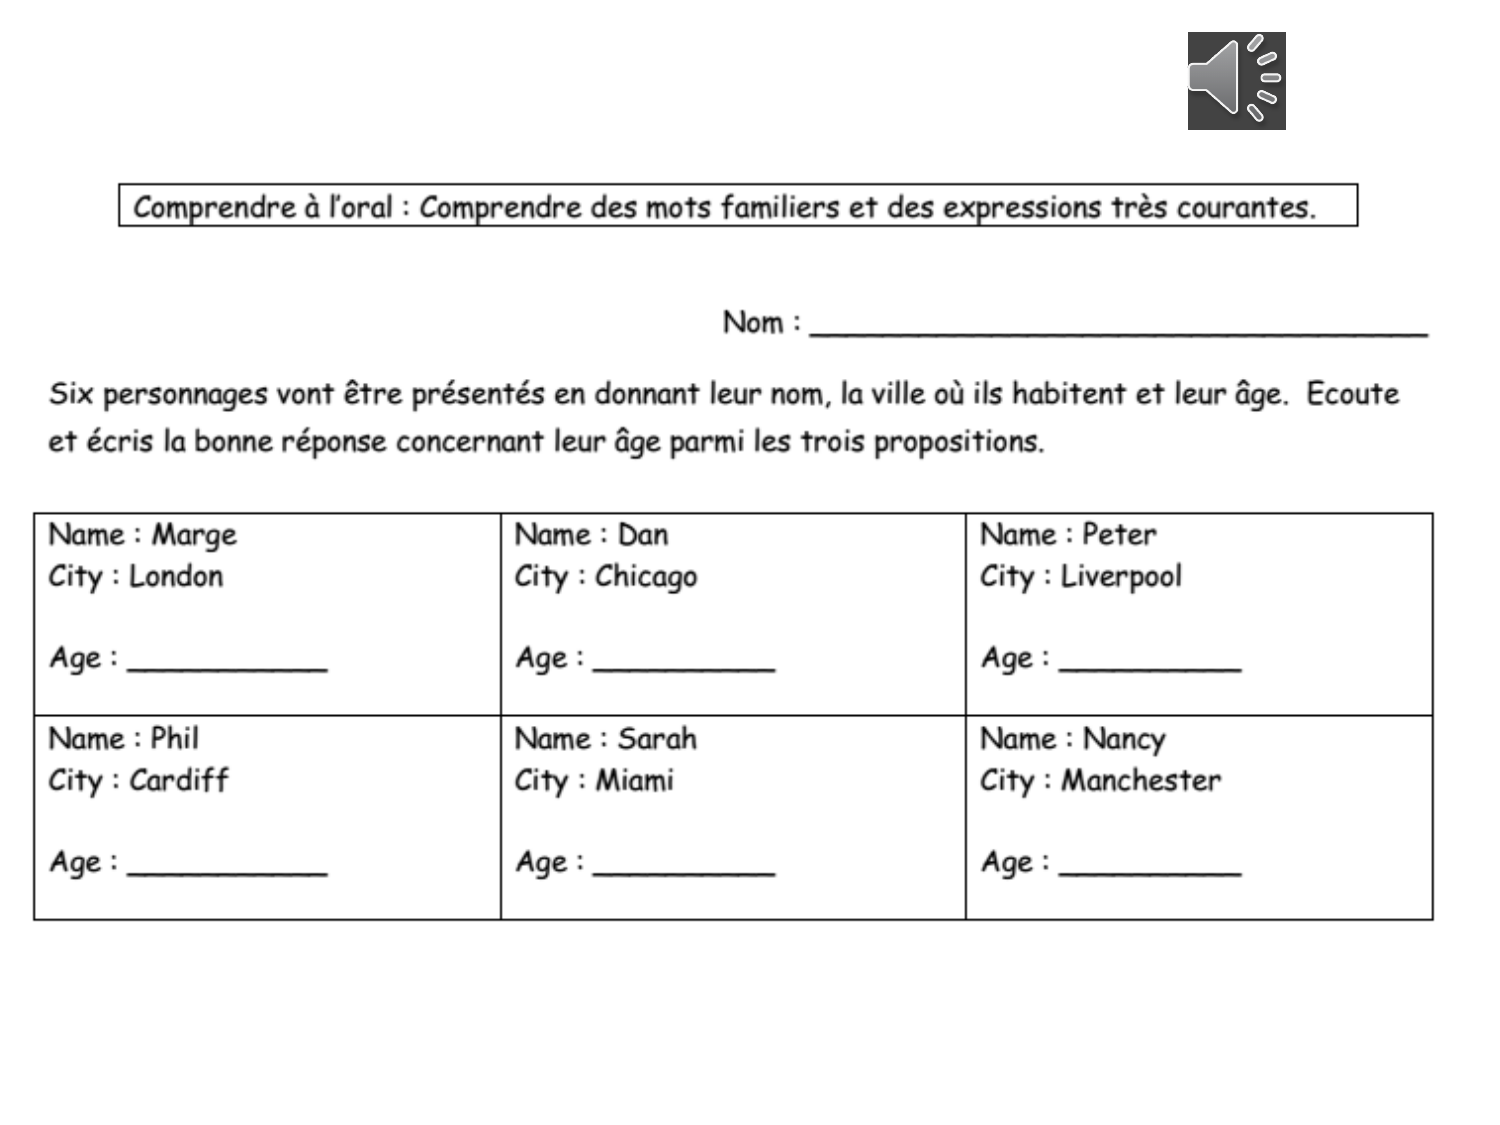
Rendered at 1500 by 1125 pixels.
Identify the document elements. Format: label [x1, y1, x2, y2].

picture [0, 148, 1463, 953]
picture [1186, 30, 1288, 132]
